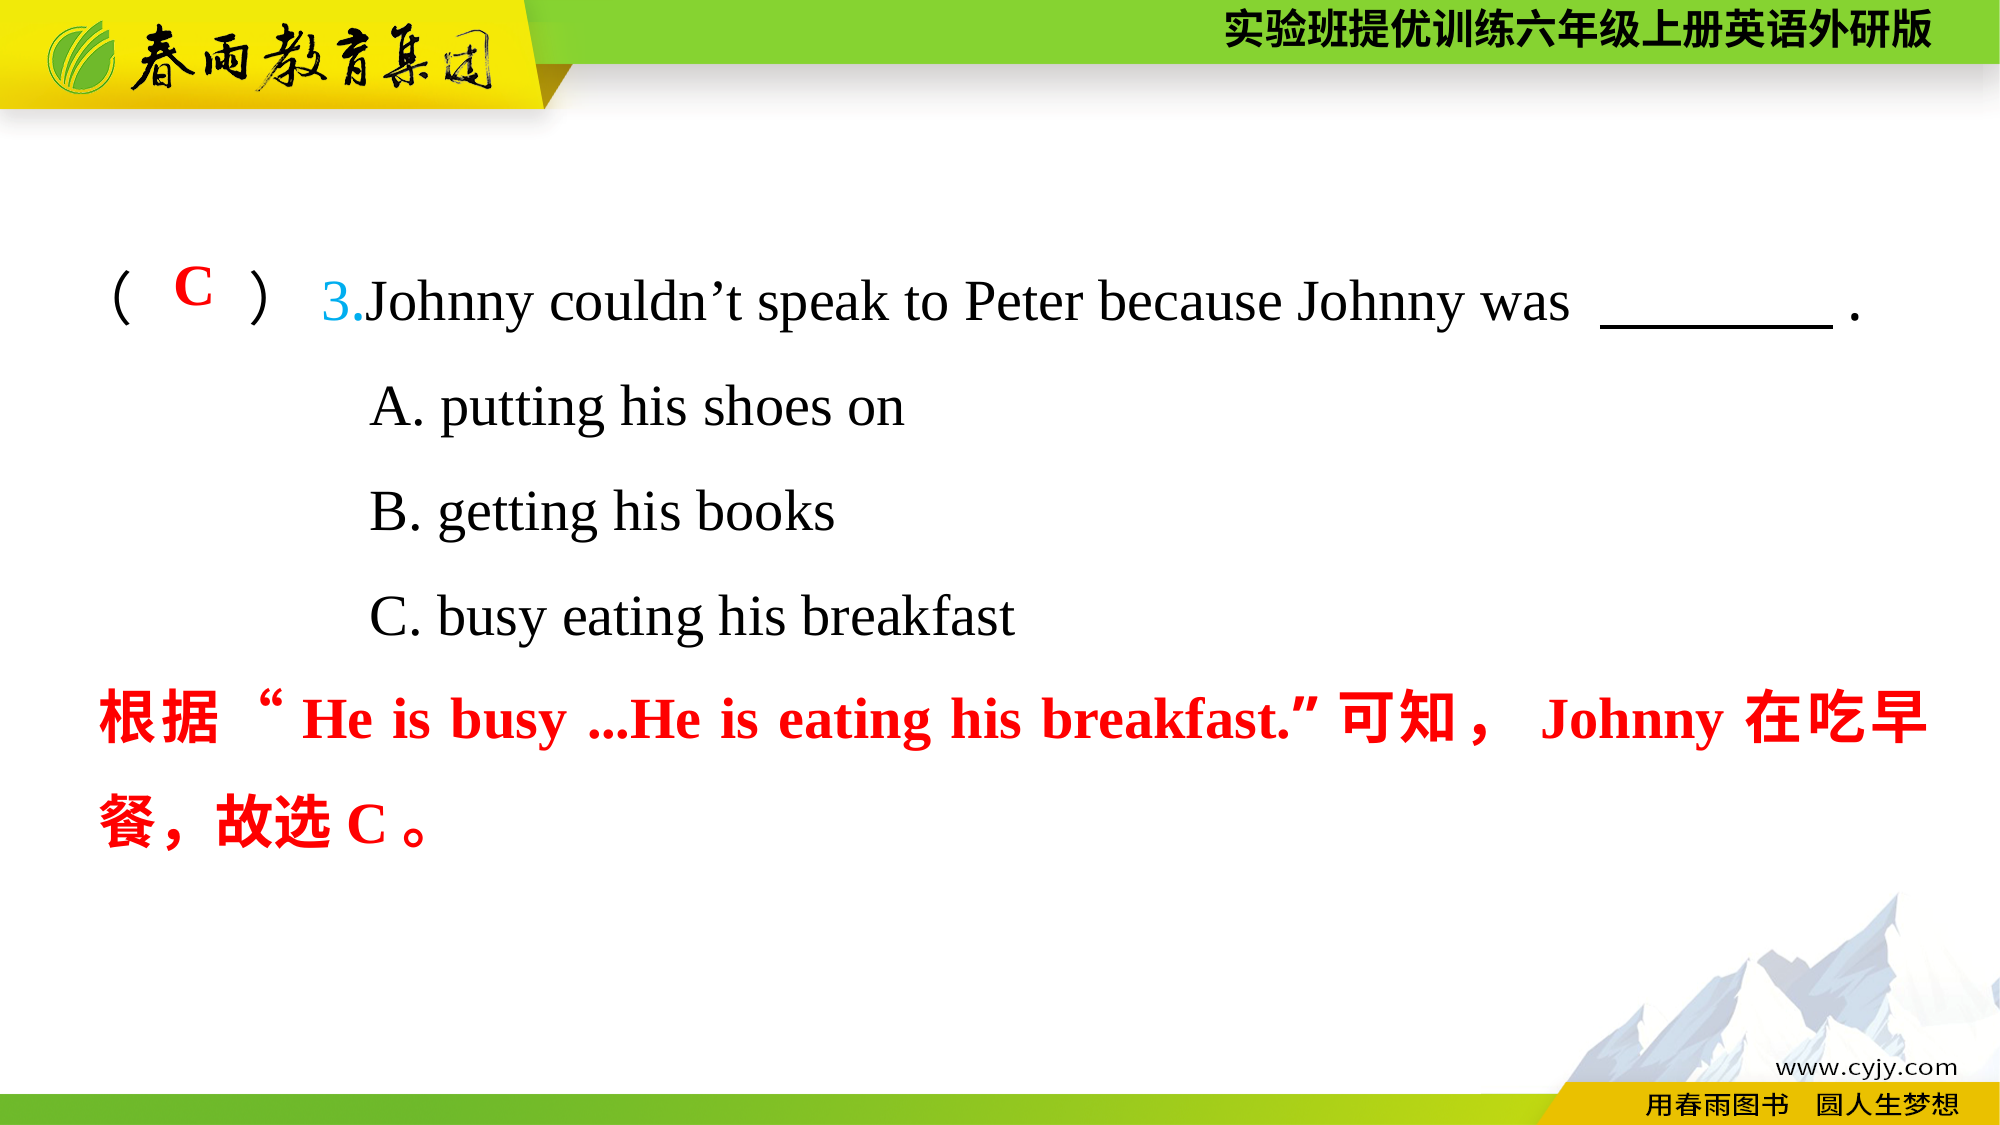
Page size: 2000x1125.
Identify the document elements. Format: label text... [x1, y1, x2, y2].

text_box C [158, 239, 256, 325]
text_box 根据“He is busy ...He is eating his breakfast.”可知，Johnny在吃早餐，故选C。 [84, 638, 1944, 863]
picture [0, 0, 2000, 1125]
list （ ）3.Johnny couldn’t speak to Peter because Johnny was . A. putting his shoes on B. getting his books C. busy eating his breakfast [59, 219, 1944, 647]
